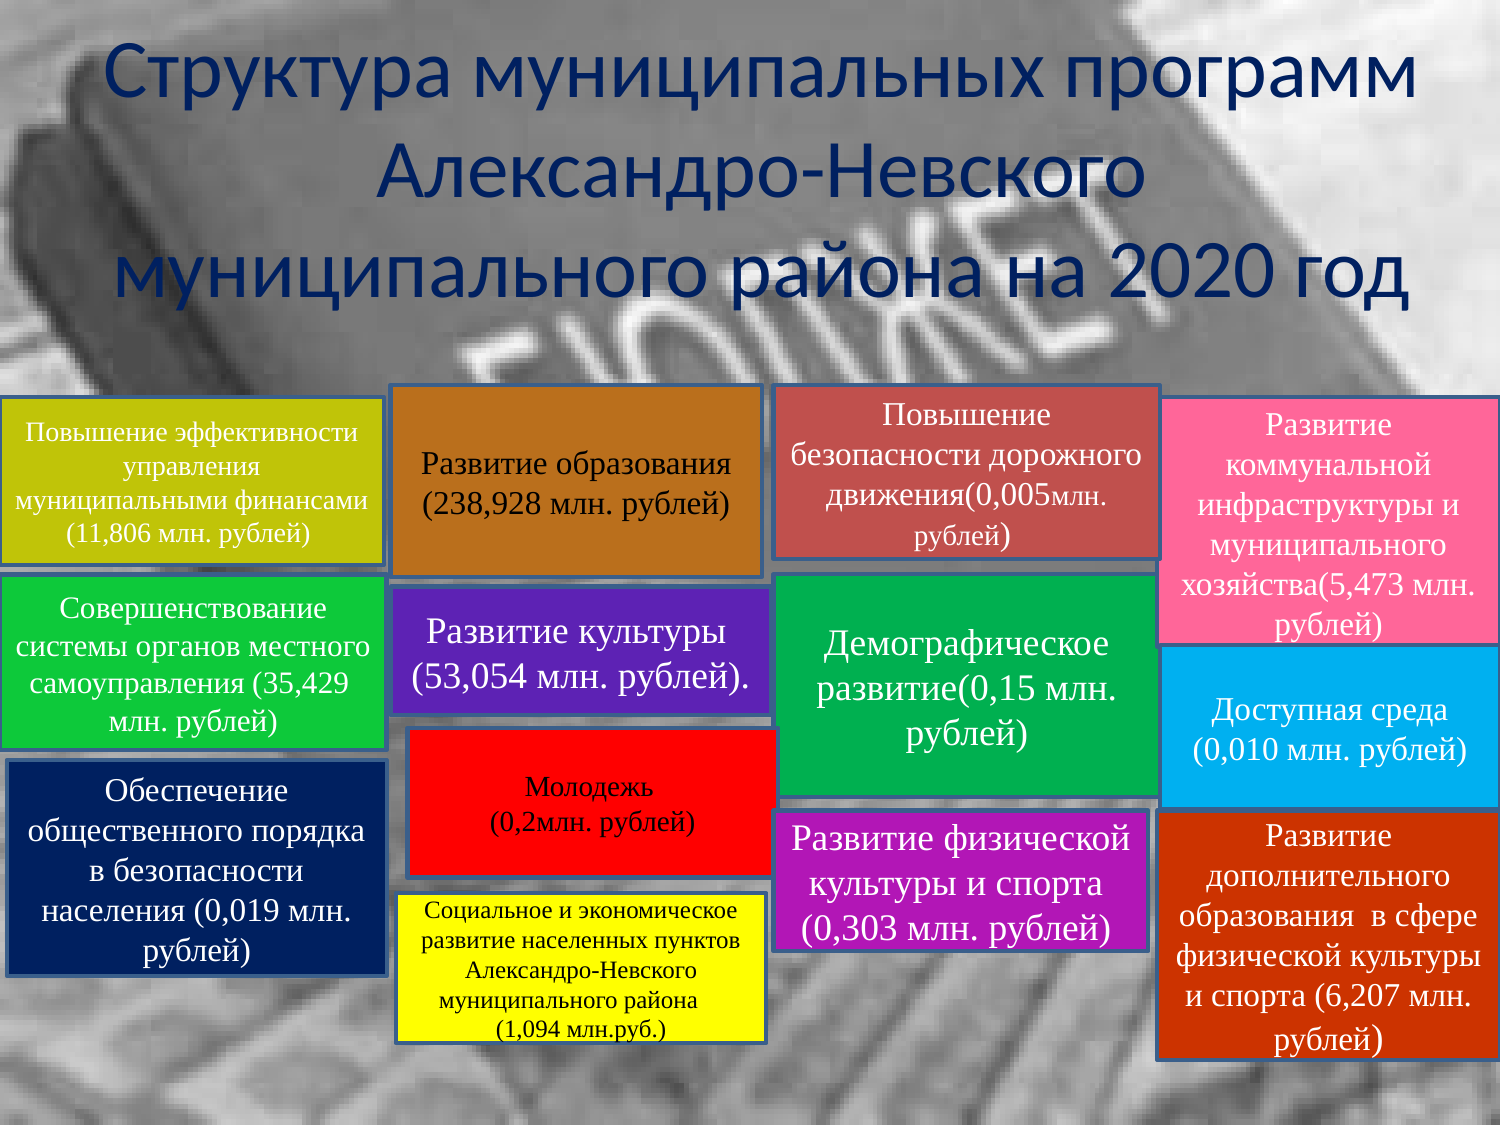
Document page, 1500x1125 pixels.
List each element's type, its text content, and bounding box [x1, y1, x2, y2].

text_box Повышение эффективности управления муниципальными финансами (11,806 млн. рублей) [0, 395, 386, 567]
text_box Развитие коммунальной инфраструктуры и муниципального хозяйства(5,473 млн. рублей) [1155, 395, 1500, 649]
text_box Доступная среда (0,010 млн. рублей) [1158, 643, 1500, 808]
text_box Развитие культуры (53,054 млн. рублей). [389, 584, 773, 717]
text_box Развитие образования (238,928 млн. рублей) [388, 383, 764, 579]
text_box Развитие дополнительного образования в сфере физической культуры и спорта (6,207 млн. рублей) [1155, 808, 1500, 1062]
text_box [0, 717, 1500, 1125]
text_box Совершенствование системы органов местного самоуправления (35,429 млн. рублей) [0, 572, 389, 752]
text_box Молодежь (0,2млн. рублей) [405, 726, 780, 880]
text_box Демографическое развитие(0,15 млн. рублей) [771, 572, 1158, 799]
text_box Социальное и экономическое развитие населенных пунктов Александро-Невского муниципального района (1,094 млн.руб.) [394, 891, 768, 1045]
text_box Повышение безопасности дорожного движения(0,005млн. рублей) [771, 383, 1162, 561]
text_box [0, 0, 1500, 584]
text_box Развитие физической культуры и спорта (0,303 млн. рублей) [771, 808, 1150, 953]
title Структура муниципальных программ Александро-Невского муниципального района на 2020 год [58, 117, 1466, 212]
text_box Обеспечение общественного порядка в безопасности населения (0,019 млн. рублей) [5, 758, 389, 978]
